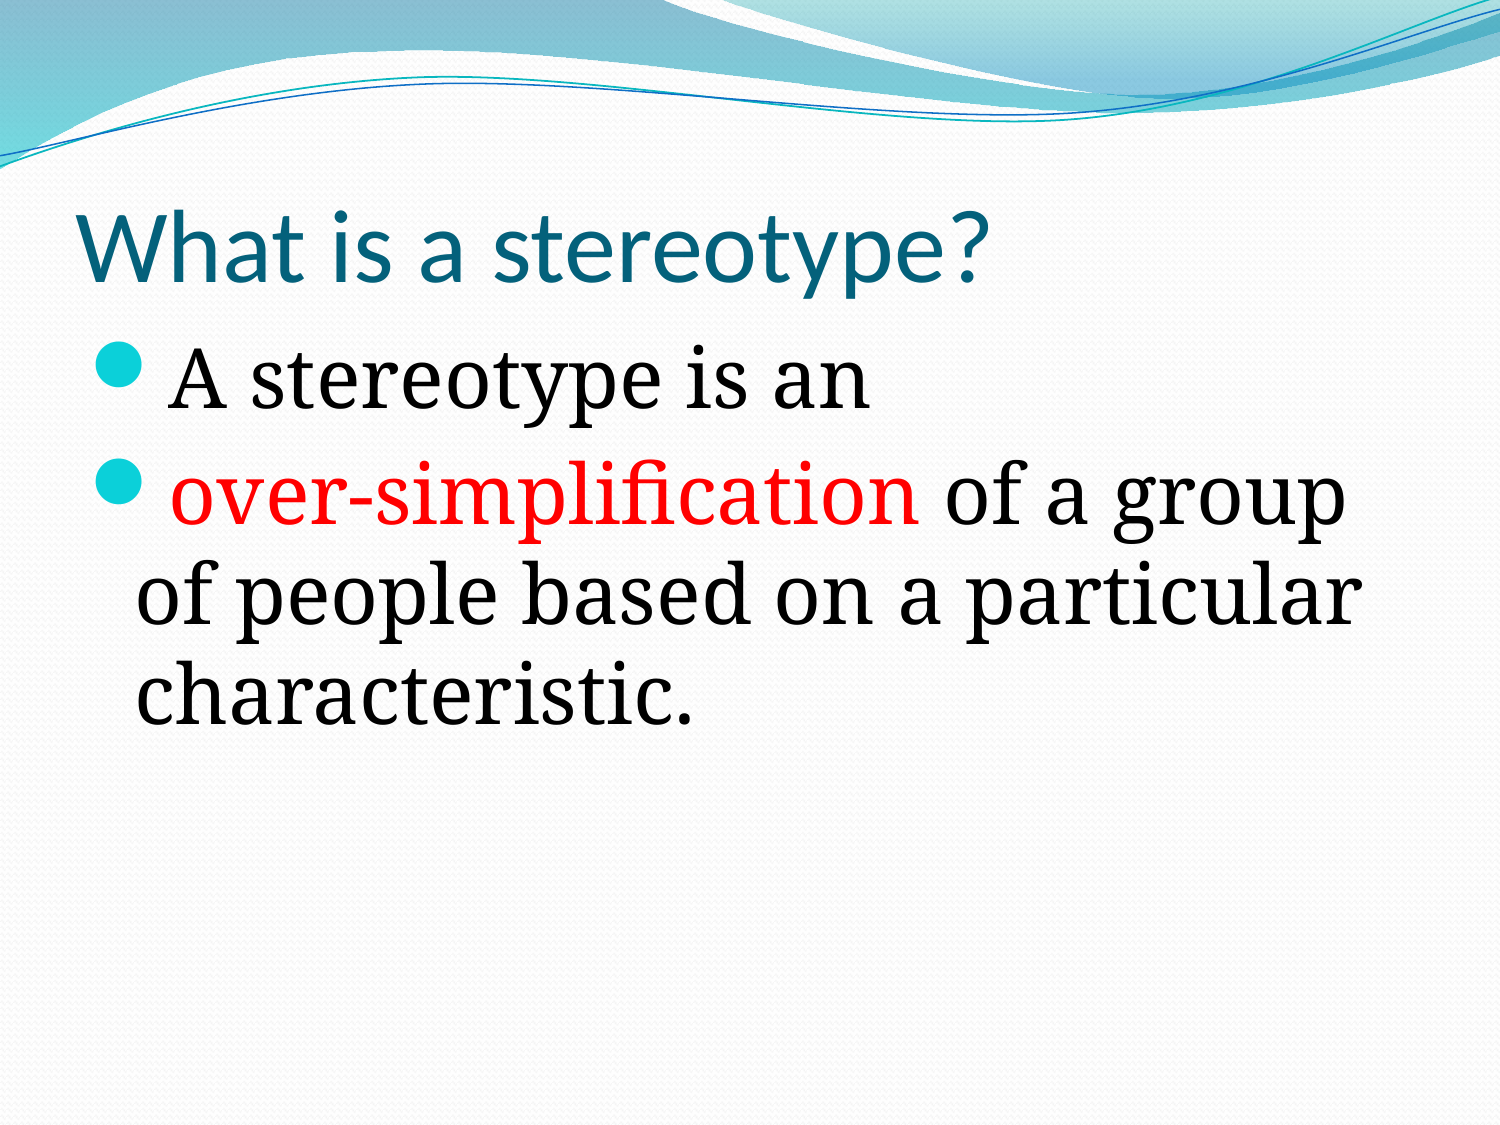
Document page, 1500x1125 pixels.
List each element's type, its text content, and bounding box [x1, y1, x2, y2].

list A stereotype is an over-simplification of a group of people based on a particular characteristic. [75, 317, 1425, 1038]
title What is a stereotype? [75, 115, 1425, 303]
